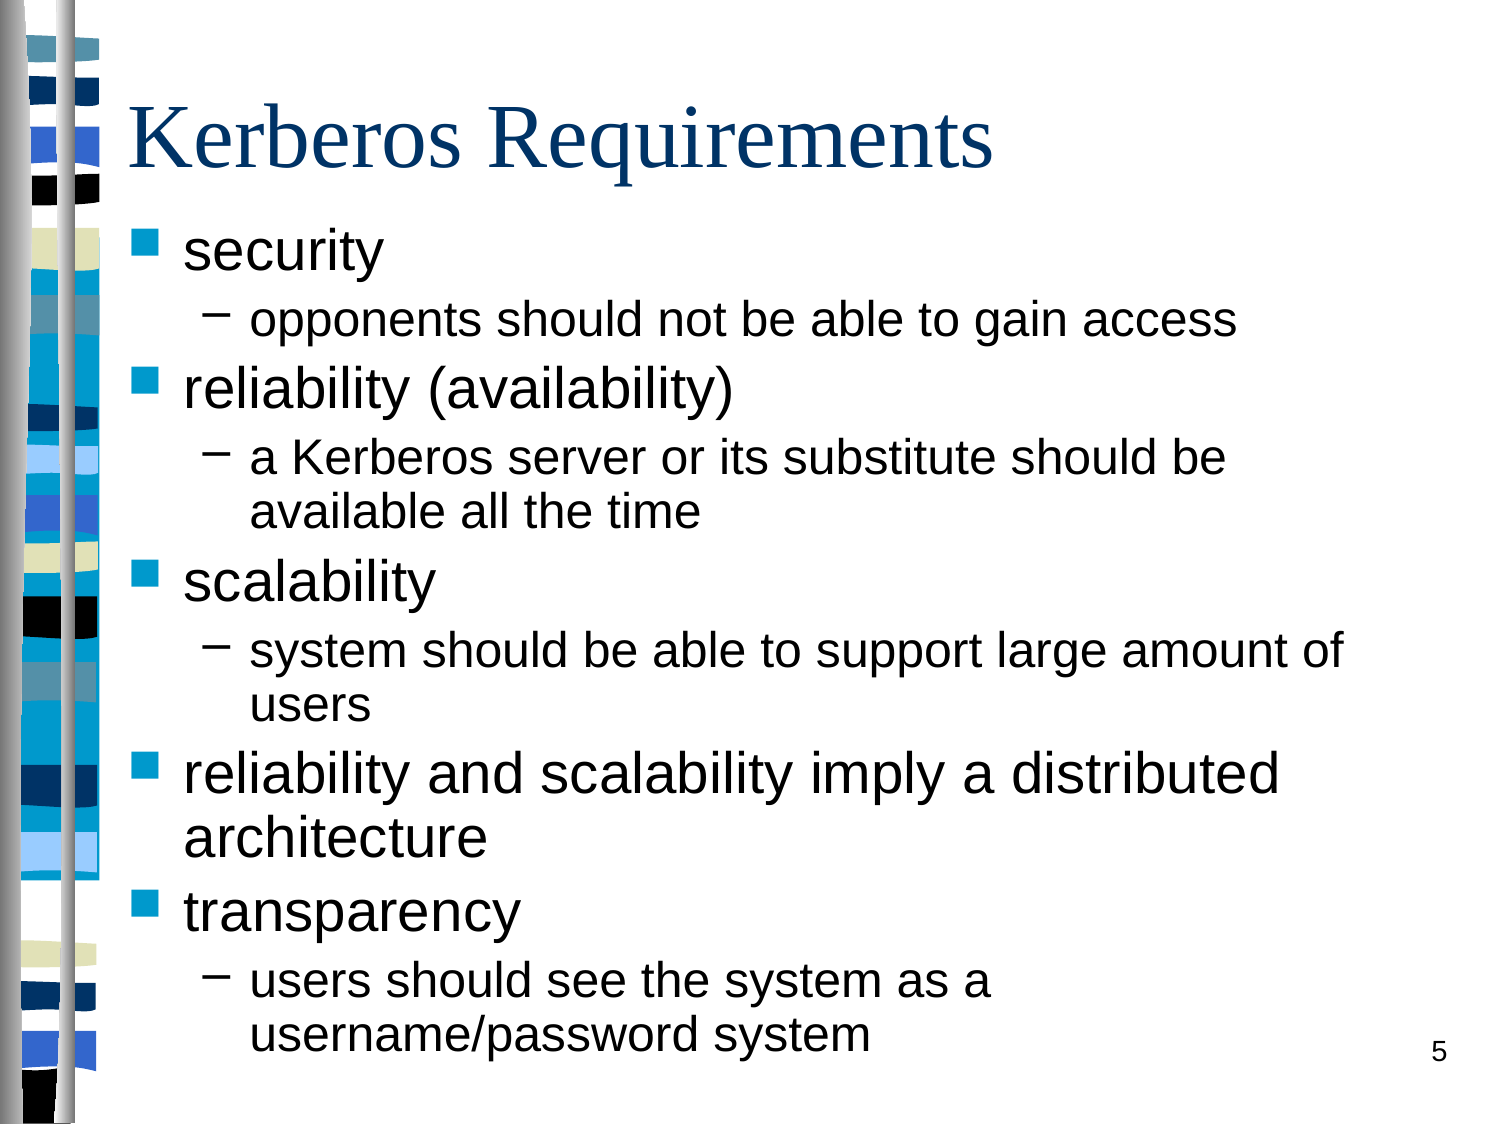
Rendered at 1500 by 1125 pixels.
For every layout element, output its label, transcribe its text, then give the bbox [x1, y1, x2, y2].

list security opponents should not be able to gain access reliability (availability) a Kerberos server or its substitute should be available all the time scalability system should be able to support large amount of users reliability and scalability imply a distributed architecture transparency users should see the system as a username/password system [112, 212, 1436, 900]
slide_number 5 [1149, 1024, 1463, 1101]
title Kerberos Requirements [112, 50, 1388, 212]
